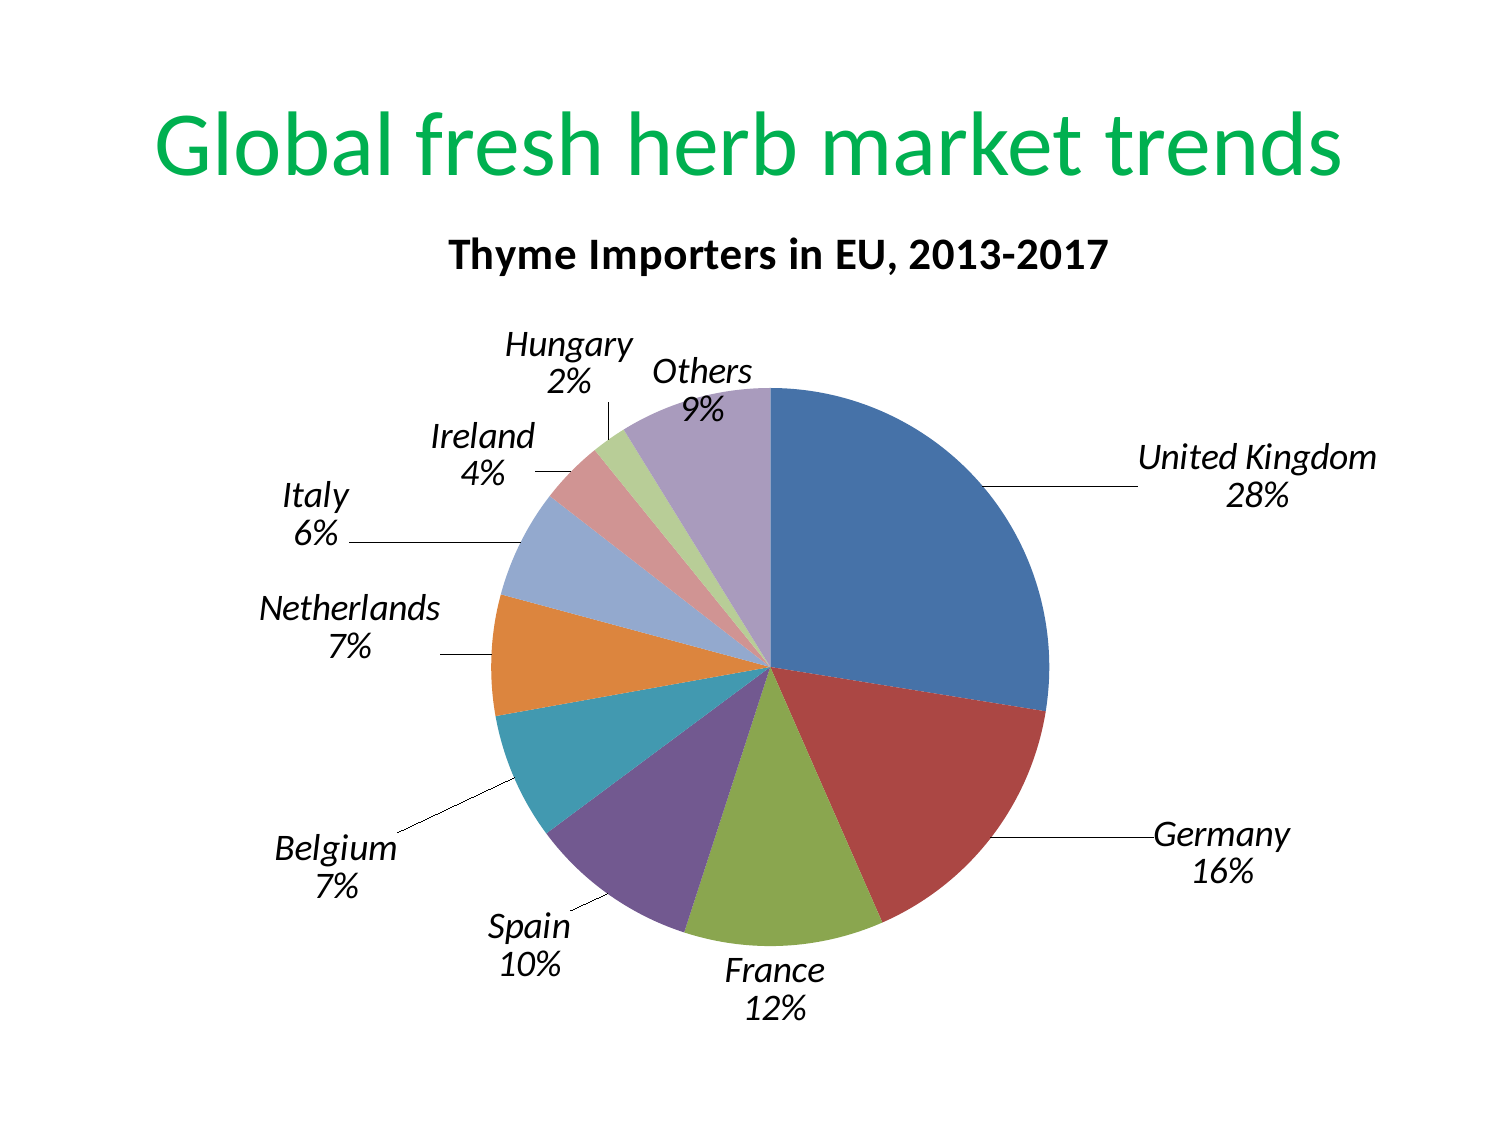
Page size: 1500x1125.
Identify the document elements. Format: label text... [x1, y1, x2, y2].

title Global fresh herb market trends [75, 45, 1425, 233]
chart [159, 195, 1400, 1047]
